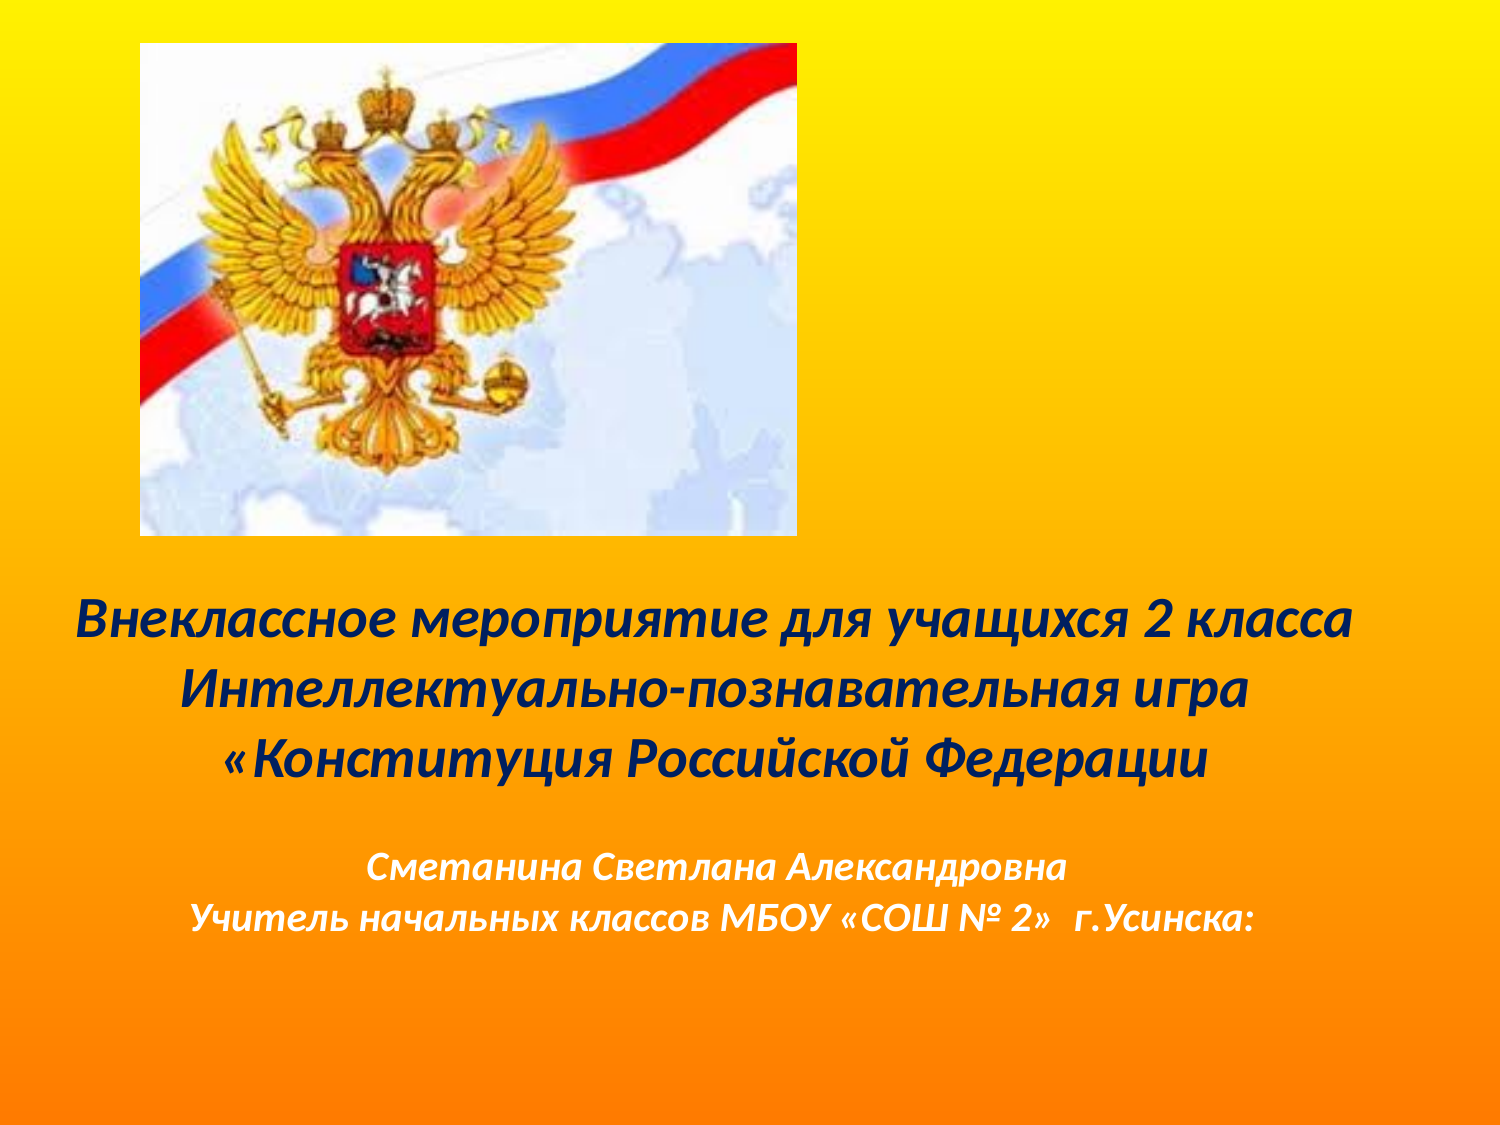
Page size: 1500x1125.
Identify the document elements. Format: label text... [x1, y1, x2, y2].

picture [140, 43, 798, 536]
title Внеклассное мероприятие для учащихся 2 класса Интеллектуально-познавательная игра «Конституция Российской Федерации Сметанина Светлана Александровна Учитель начальных классов МБОУ «СОШ № 2» г.Усинска: [46, 539, 1397, 1080]
